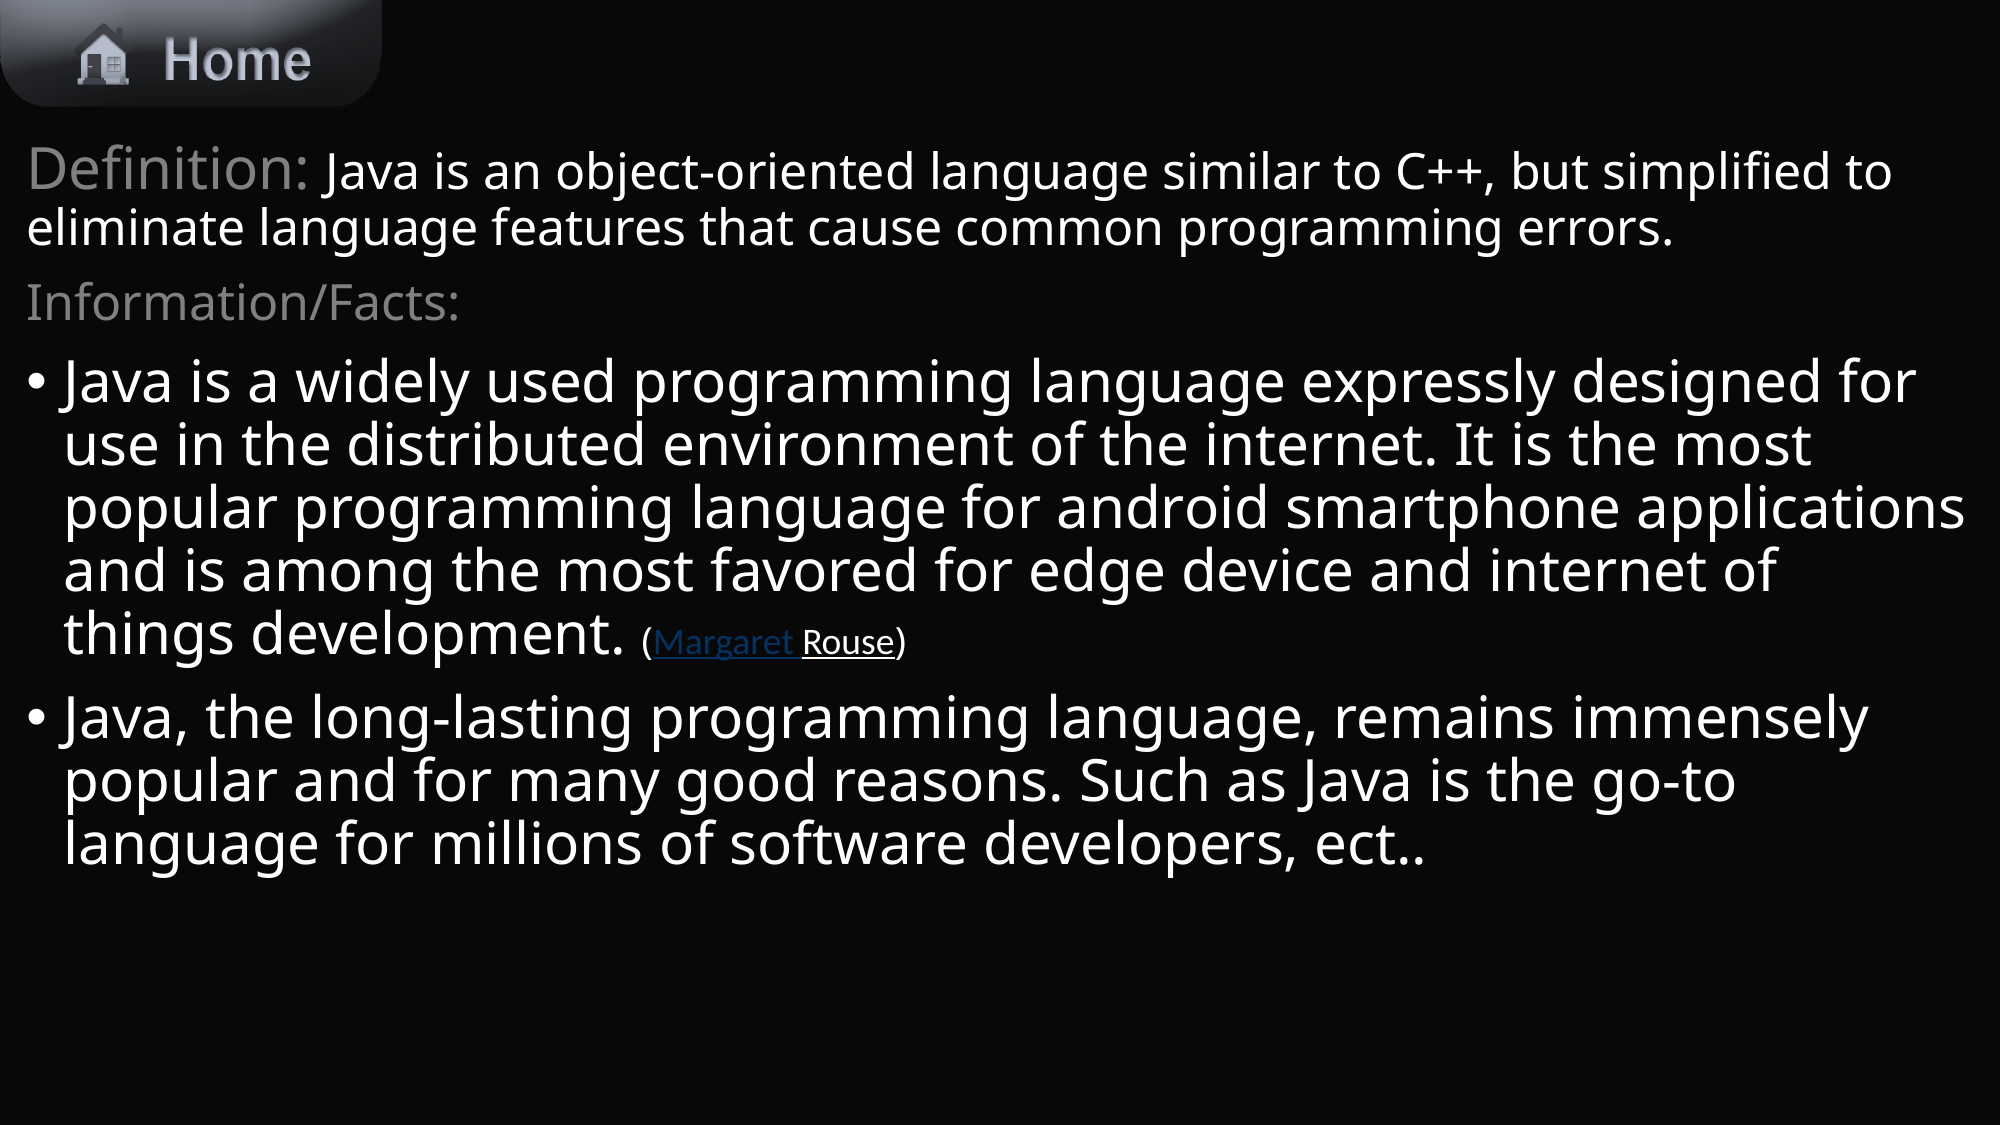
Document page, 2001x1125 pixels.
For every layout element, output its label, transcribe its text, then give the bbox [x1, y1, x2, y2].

list Definition: Java is an object-oriented language similar to C++, but simplified to eliminate language features that cause common programming errors. Information/Facts: Java is a widely used programming language expressly designed for use in the distributed environment of the internet. It is the most popular programming language for android smartphone applications and is among the most favored for edge device and internet of things development. (Margaret Rouse) Java, the long-lasting programming language, remains immensely popular and for many good reasons. Such as Java is the go-to language for millions of software developers, ect.. [11, 132, 1983, 1075]
picture [0, 0, 423, 133]
